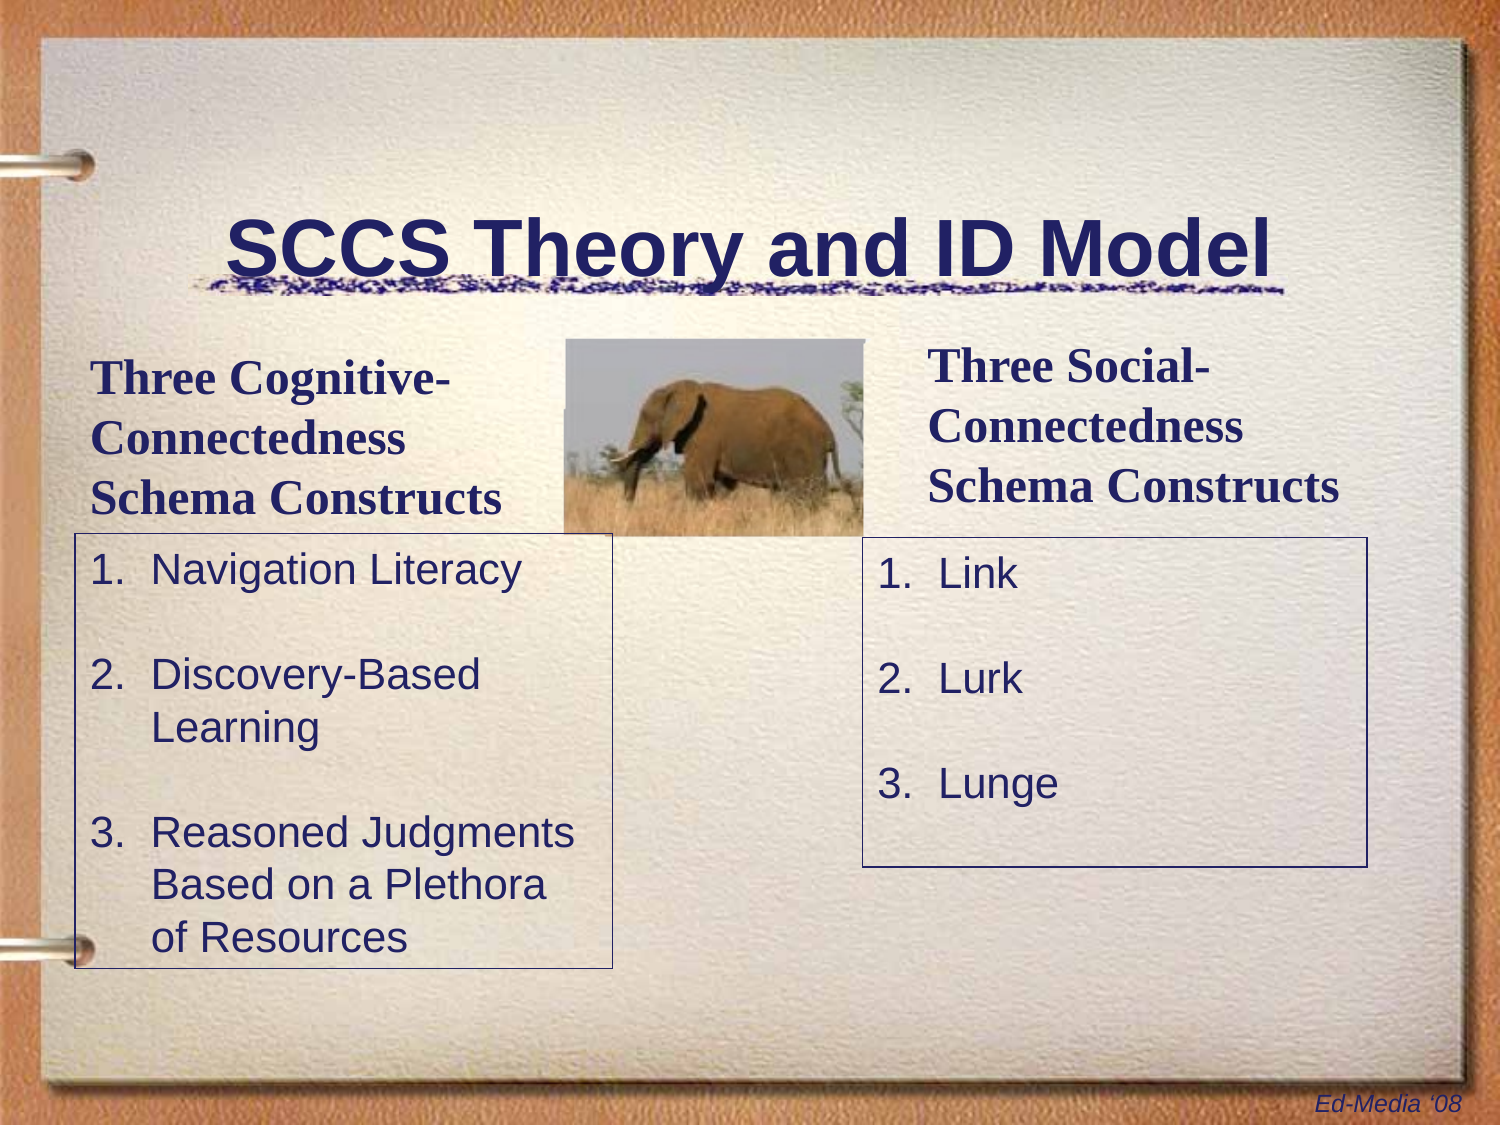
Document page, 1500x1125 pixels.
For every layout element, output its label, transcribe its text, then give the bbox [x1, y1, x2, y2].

picture [0, 0, 1500, 1125]
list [562, 337, 876, 541]
text_box Ed-Media ‘08 [1299, 1079, 1478, 1125]
text_box Three Cognitive-Connectedness Schema Constructs [75, 337, 560, 533]
text_box 1. Navigation Literacy 2. Discovery-Based Learning 3. Reasoned Judgments Based on a Plethora of Resources [74, 533, 613, 969]
text_box Three Social-Connectedness Schema Constructs [912, 324, 1400, 520]
title SCCS Theory and ID Model [112, 87, 1388, 301]
text_box 1. Link 2. Lurk 3. Lunge [862, 537, 1368, 868]
